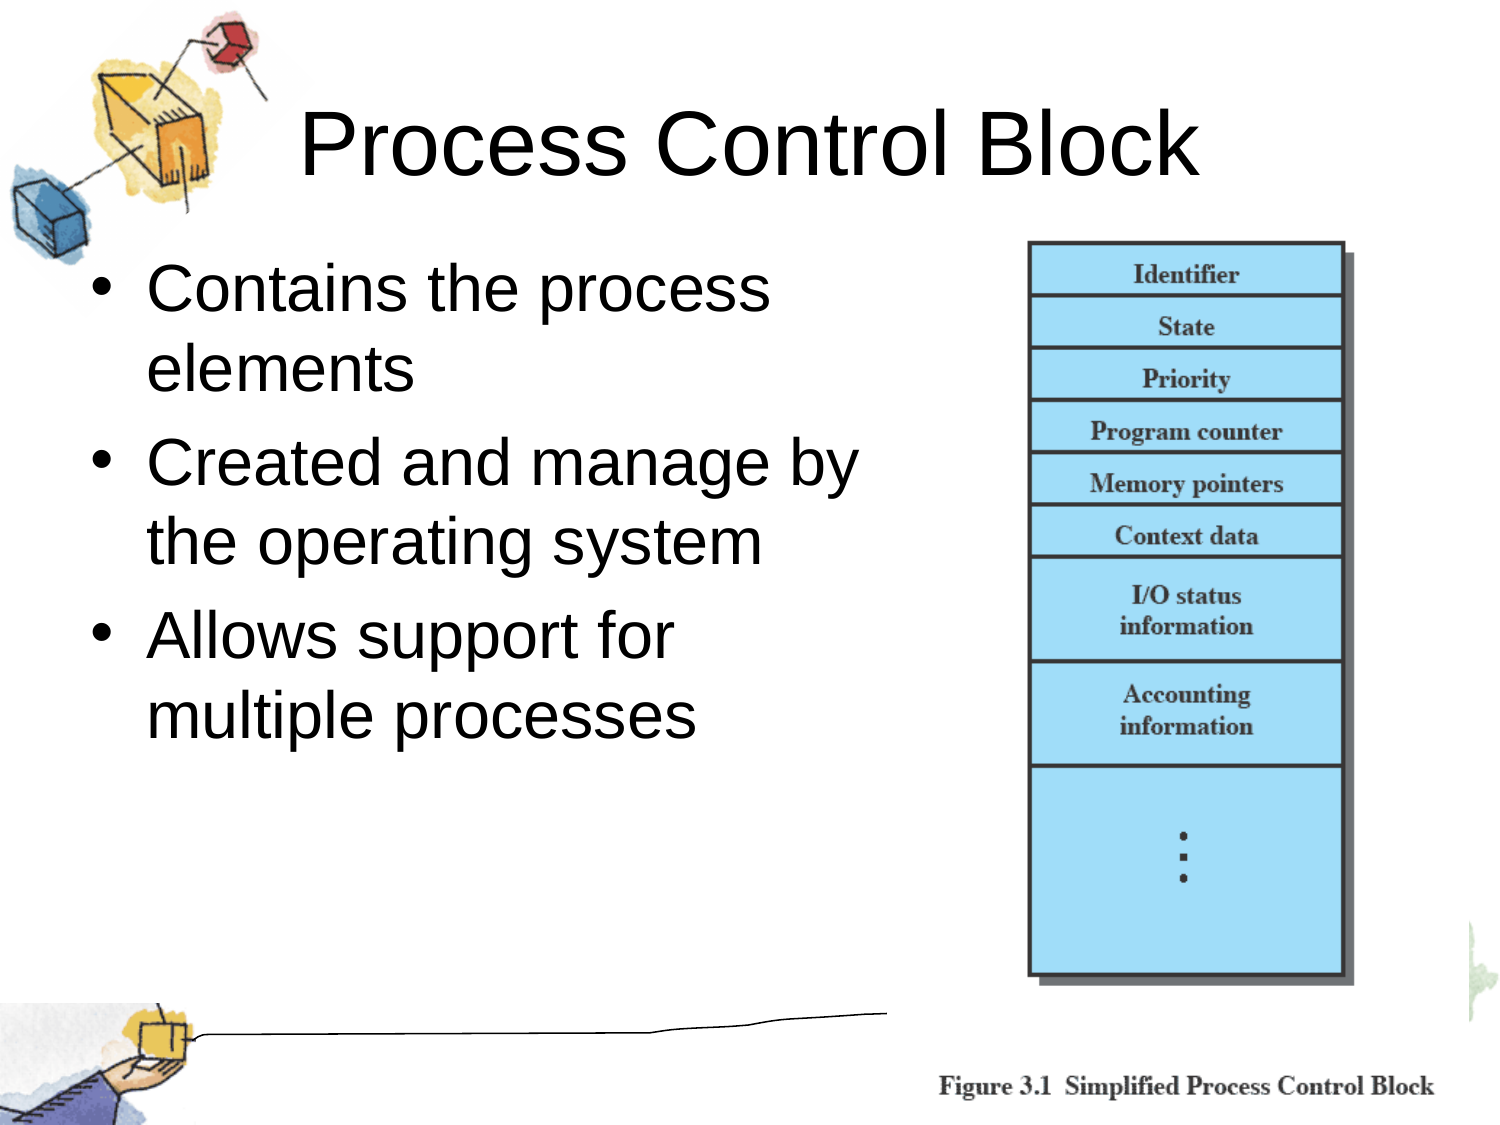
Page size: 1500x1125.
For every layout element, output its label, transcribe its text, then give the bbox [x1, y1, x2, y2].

picture [0, 85, 167, 305]
title Process Control Block [74, 44, 1426, 233]
picture [887, 199, 1500, 1122]
picture [0, 1003, 196, 1125]
picture [114, 0, 274, 44]
list Contains the process elements Created and manage by the operating system Allows support for multiple processes [74, 237, 882, 1076]
